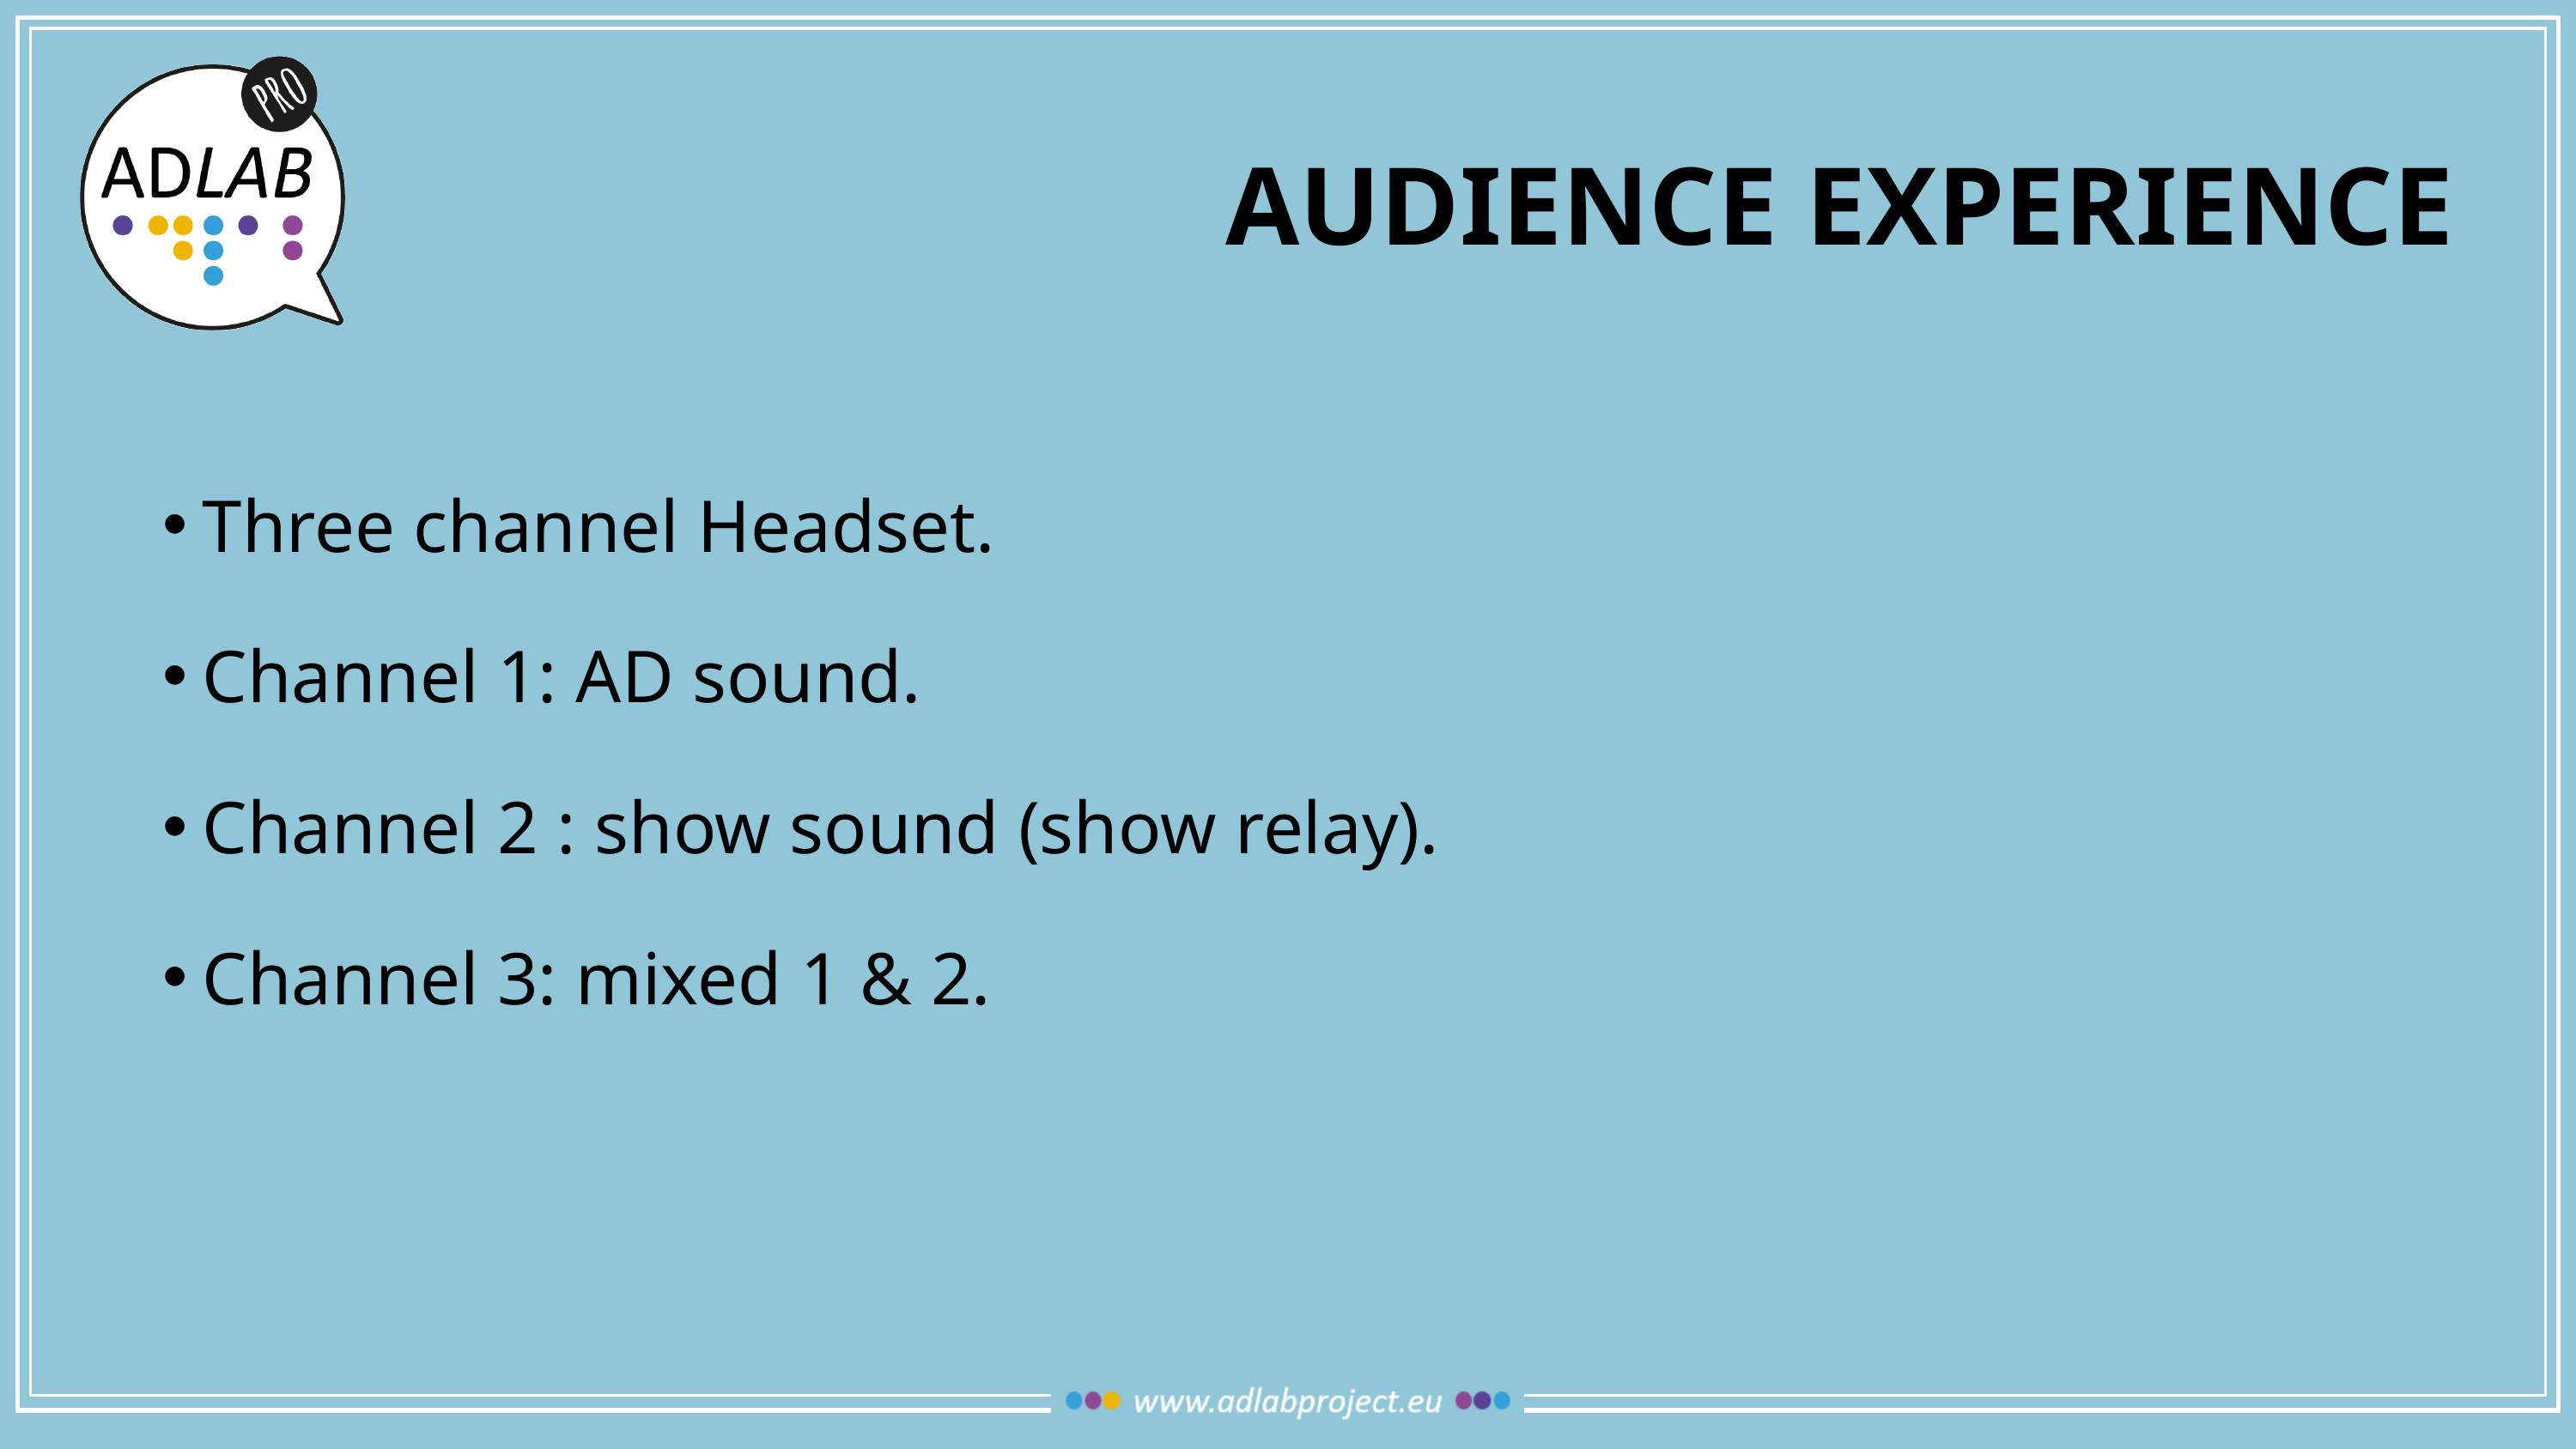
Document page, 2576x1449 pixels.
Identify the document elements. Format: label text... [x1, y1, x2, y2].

title Audience experience [384, 70, 2467, 351]
list Three channel Headset. Channel 1: AD sound. Channel 2 : show sound (show relay). Channel 3: mixed 1 & 2. [150, 431, 2467, 1087]
picture [72, 49, 353, 330]
picture [1051, 1378, 1524, 1429]
